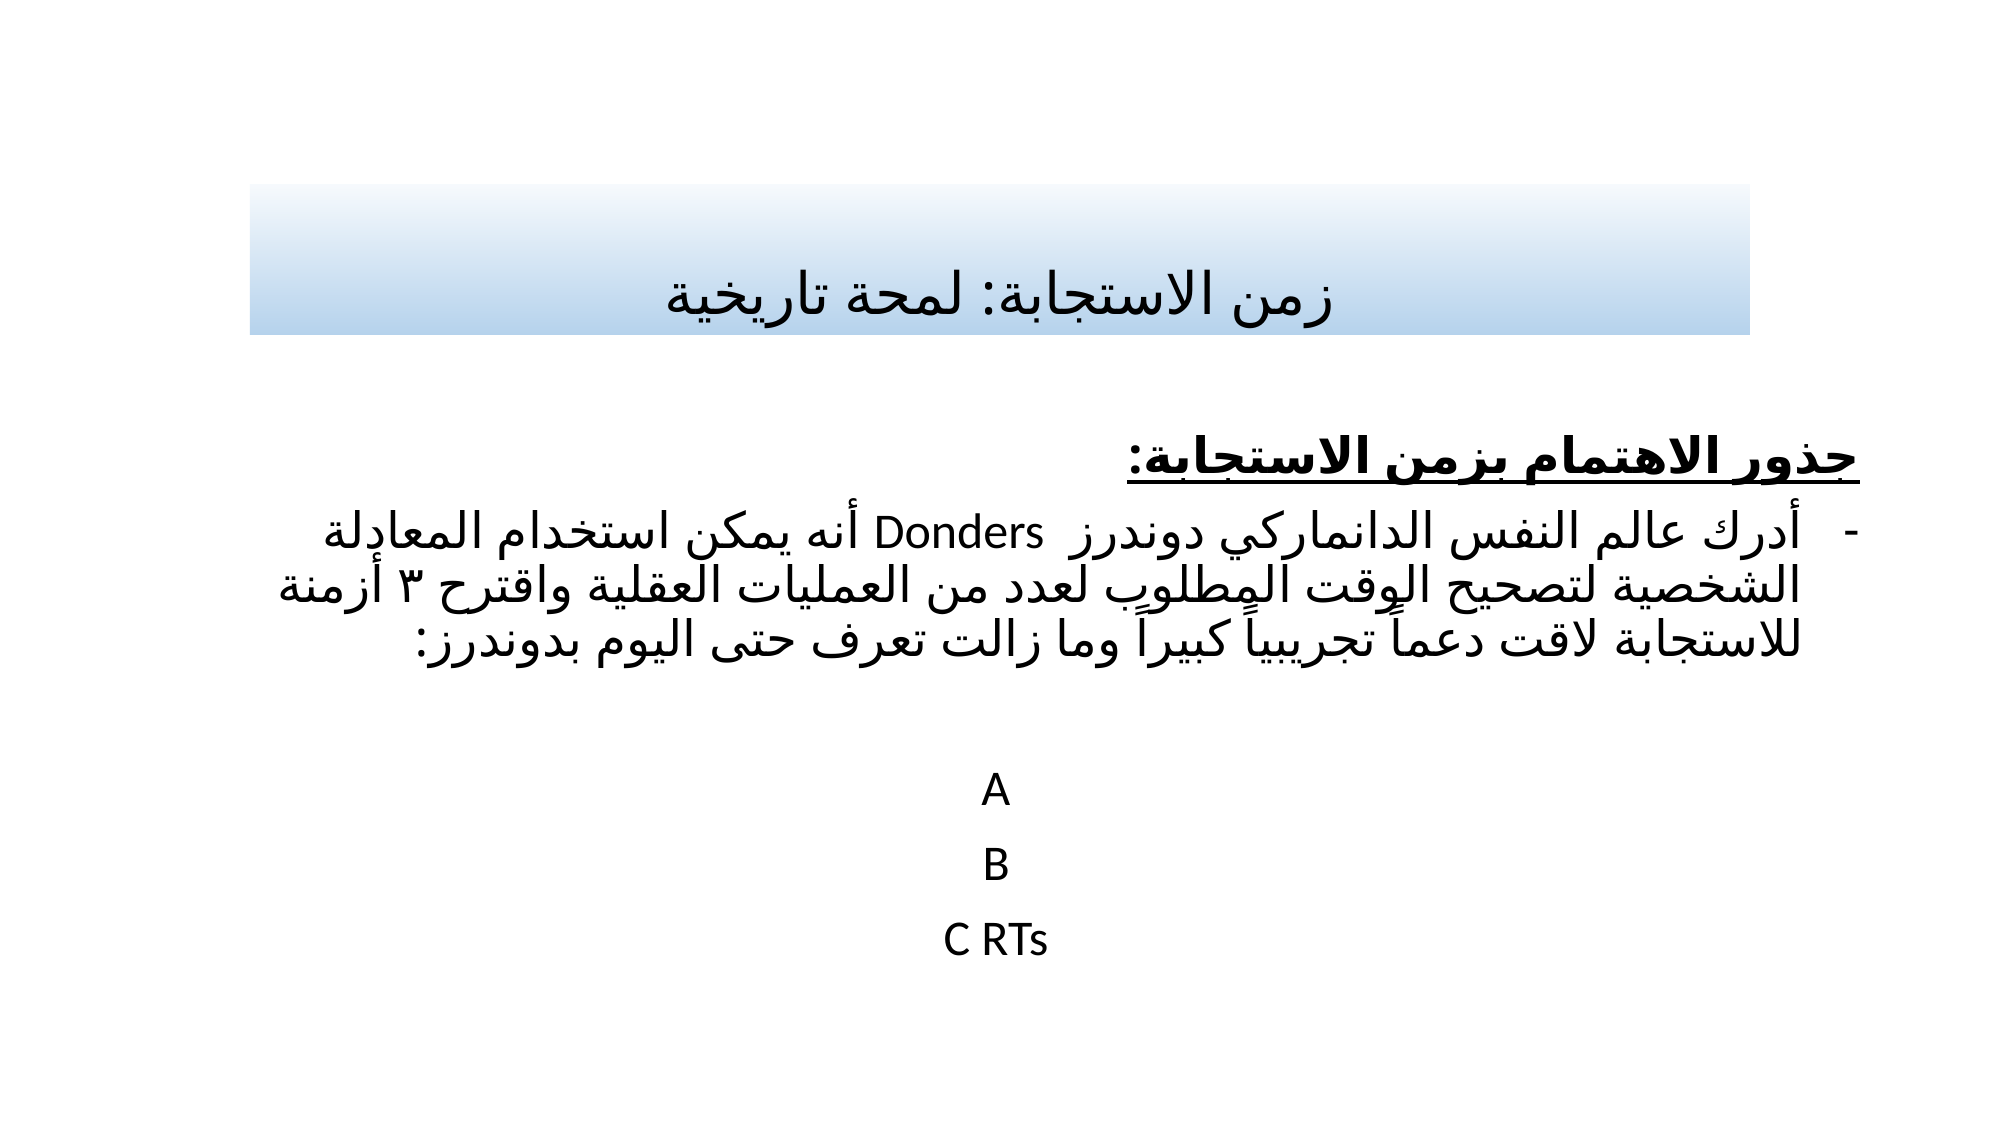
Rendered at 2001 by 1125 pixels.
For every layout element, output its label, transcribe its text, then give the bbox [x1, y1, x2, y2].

subtitle جذور الاهتمام بزمن الاستجابة: أدرك عالم النفس الدانماركي دوندرز Donders أنه يمكن استخدام المعادلة الشخصية لتصحيح الوقت المطلوب لعدد من العمليات العقلية واقترح ٣ أزمنة للاستجابة لاقت دعماً تجريبياً كبيراً وما زالت تعرف حتى اليوم بدوندرز: A B C RTs [117, 422, 1875, 1076]
title زمن الاستجابة: لمحة تاريخية [249, 184, 1750, 335]
